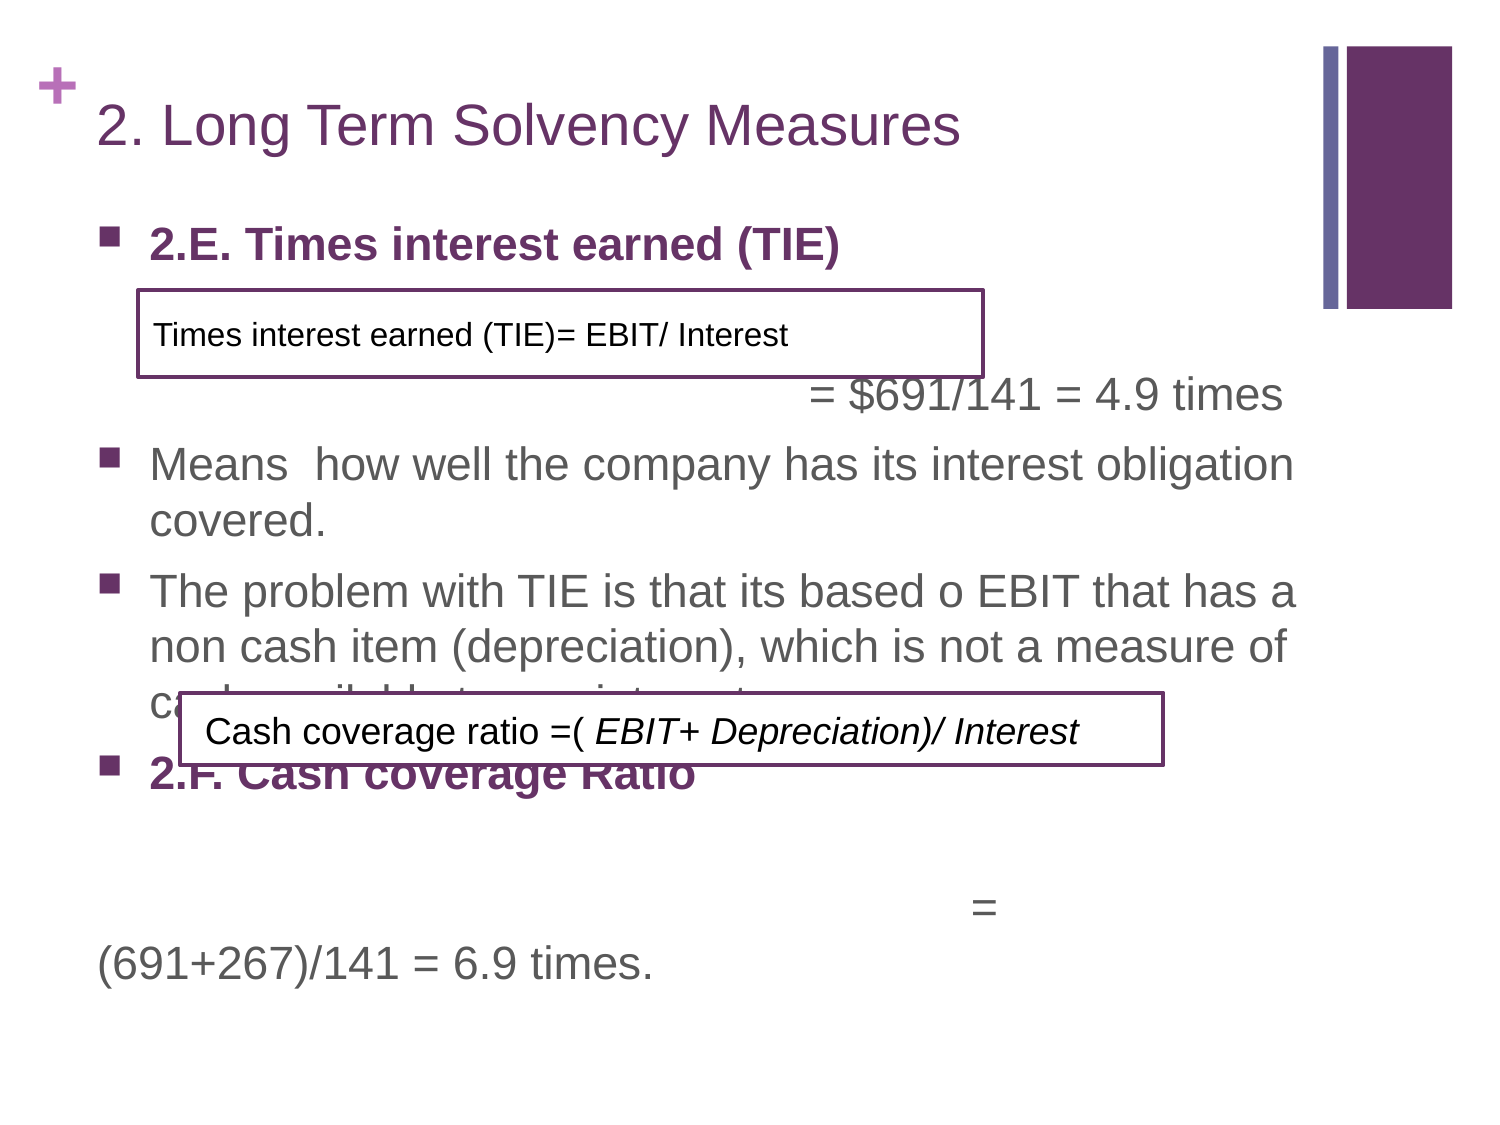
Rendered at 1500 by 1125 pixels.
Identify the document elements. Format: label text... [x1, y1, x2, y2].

text_box Cash coverage ratio =( EBIT+ Depreciation)/ Interest [178, 691, 1165, 767]
list 2.E. Times interest earned (TIE) = $691/141 = 4.9 times Means how well the company has its interest obligation covered. The problem with TIE is that its based o EBIT that has a non cash item (depreciation), which is not a measure of cash available to pay interest. 2.F. Cash coverage Ratio = (691+267)/141 = 6.9 times. [81, 205, 1322, 1005]
title 2. Long Term Solvency Measures [81, 79, 1322, 205]
text_box Times interest earned (TIE)= EBIT/ Interest [136, 288, 985, 379]
